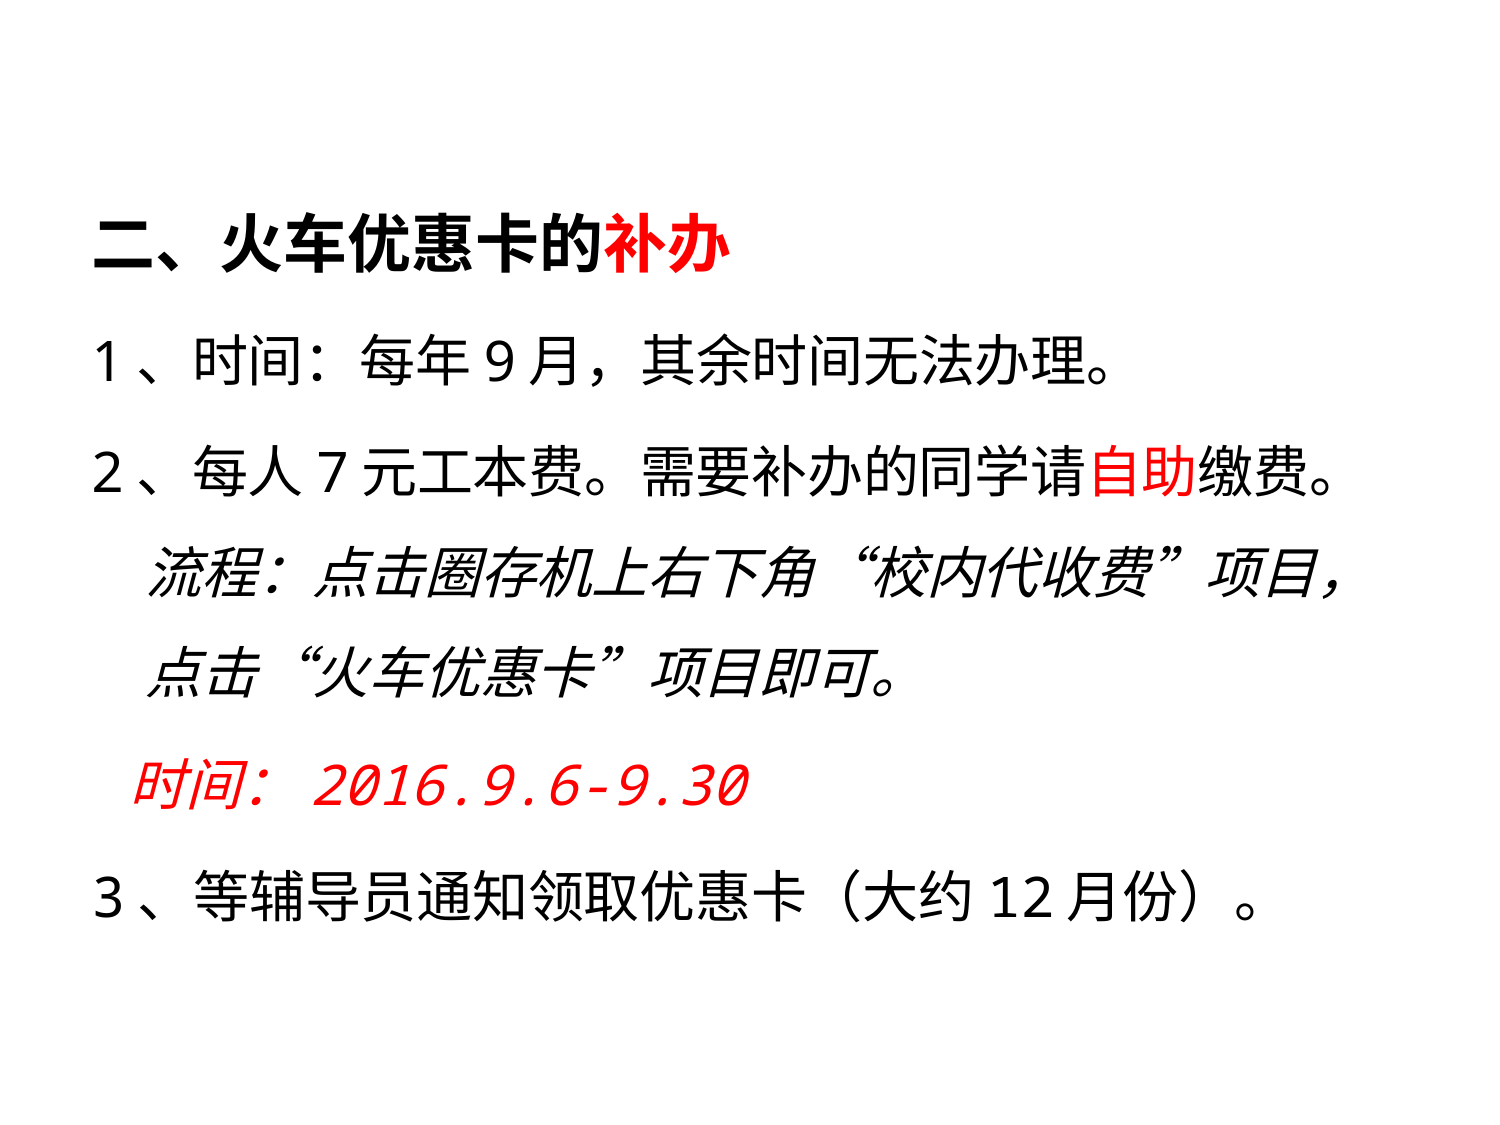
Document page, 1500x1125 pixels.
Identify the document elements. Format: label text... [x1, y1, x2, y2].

list 二、火车优惠卡的补办 1、时间：每年9月，其余时间无法办理。 2、每人7元工本费。需要补办的同学请自助缴费。流程：点击圈存机上右下角“校内代收费”项目，点击“火车优惠卡”项目即可。 时间：2016.9.6-9.30 3、等辅导员通知领取优惠卡（大约12月份）。 [76, 196, 1427, 939]
